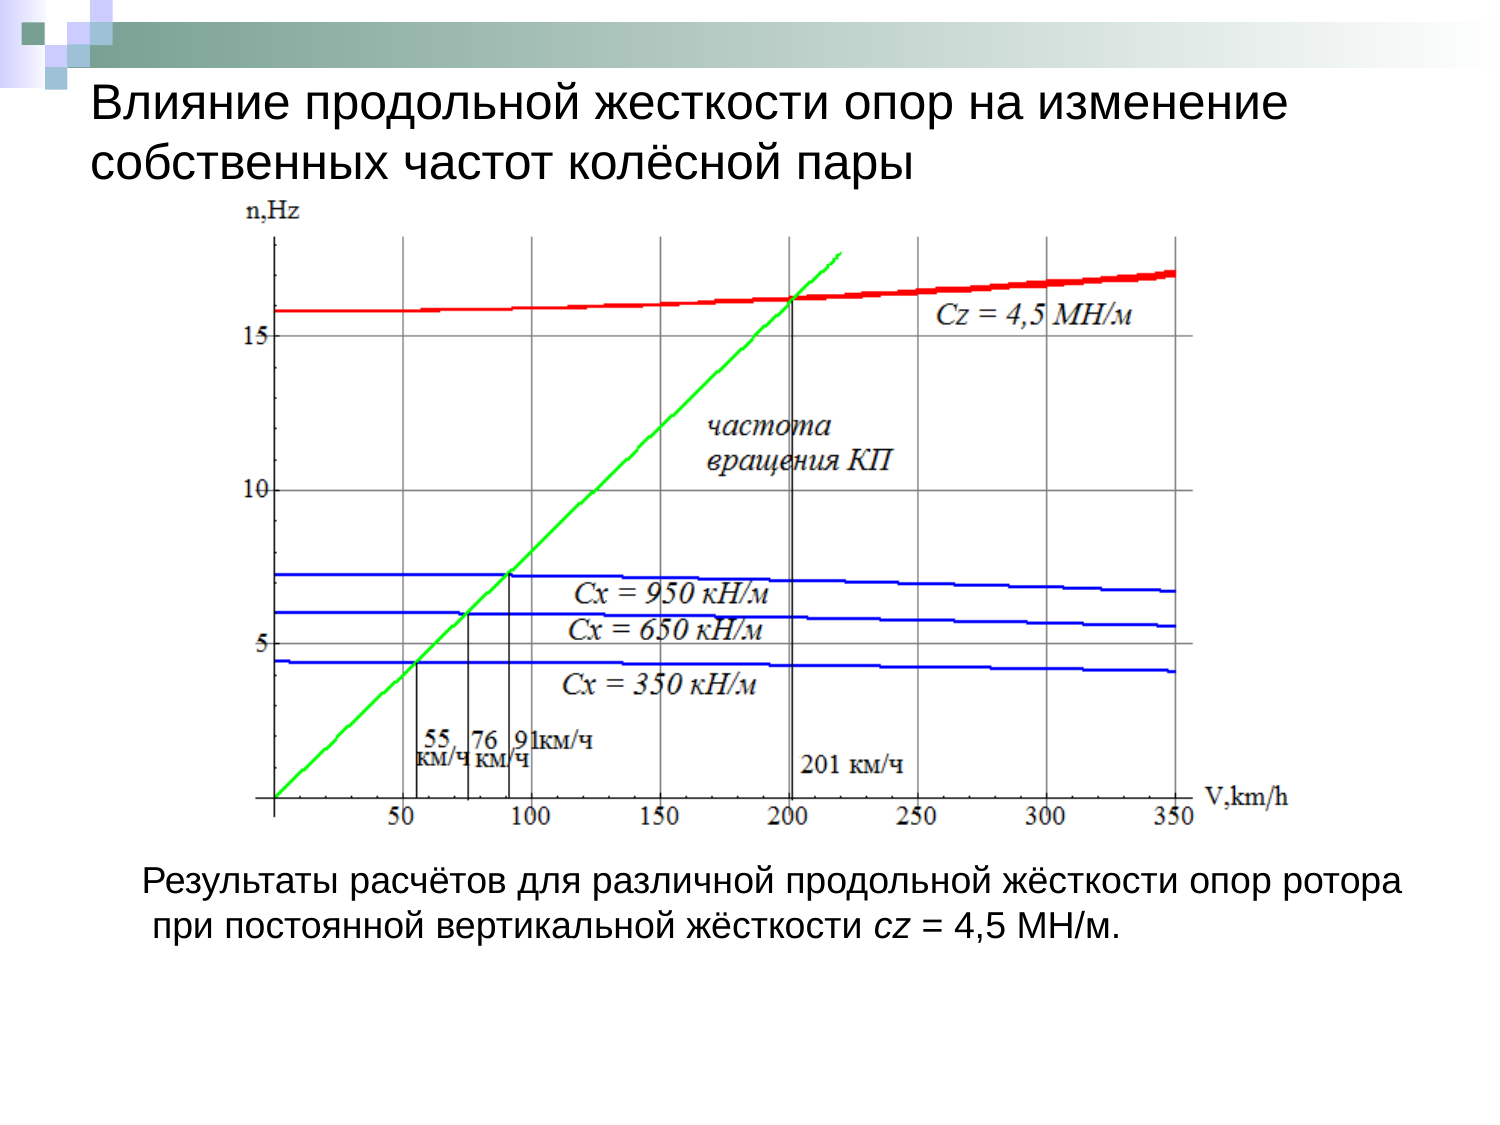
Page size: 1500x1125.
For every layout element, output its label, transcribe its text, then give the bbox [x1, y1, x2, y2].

text_box Результаты расчётов для различной продольной жёсткости опор ротора при постоянной вертикальной жёсткости cz = 4,5 МН/м. [126, 849, 1418, 954]
title Влияние продольной жесткости опор на изменение собственных частот колёсной пары [74, 74, 1426, 185]
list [241, 196, 1290, 835]
